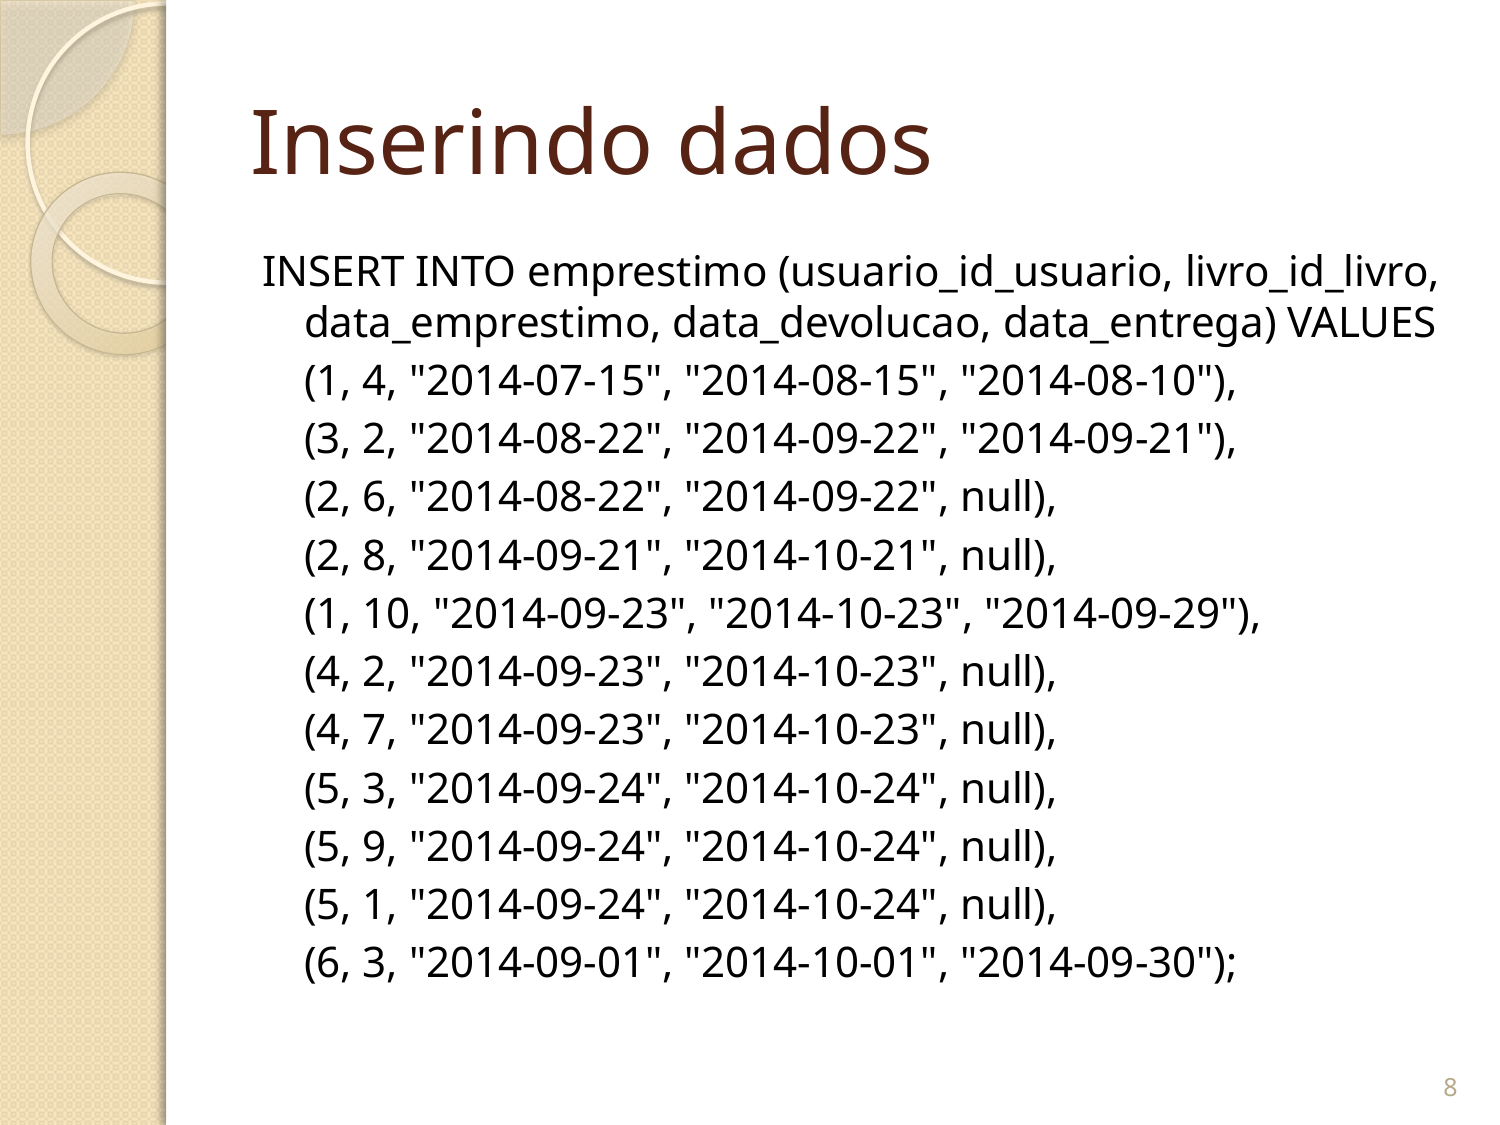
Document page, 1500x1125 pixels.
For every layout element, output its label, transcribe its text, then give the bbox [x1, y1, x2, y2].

slide_number 8 [1413, 1034, 1488, 1113]
title Inserindo dados [235, 45, 1466, 233]
list INSERT INTO emprestimo (usuario_id_usuario, livro_id_livro, data_emprestimo, data_devolucao, data_entrega) VALUES (1, 4, "2014-07-15", "2014-08-15", "2014-08-10"), (3, 2, "2014-08-22", "2014-09-22", "2014-09-21"), (2, 6, "2014-08-22", "2014-09-22", null), (2, 8, "2014-09-21", "2014-10-21", null), (1, 10, "2014-09-23", "2014-10-23", "2014-09-29"), (4, 2, "2014-09-23", "2014-10-23", null), (4, 7, "2014-09-23", "2014-10-23", null), (5, 3, "2014-09-24", "2014-10-24", null), (5, 9, "2014-09-24", "2014-10-24", null), (5, 1, "2014-09-24", "2014-10-24", null), (6, 3, "2014-09-01", "2014-10-01", "2014-09-30"); [235, 237, 1466, 1025]
